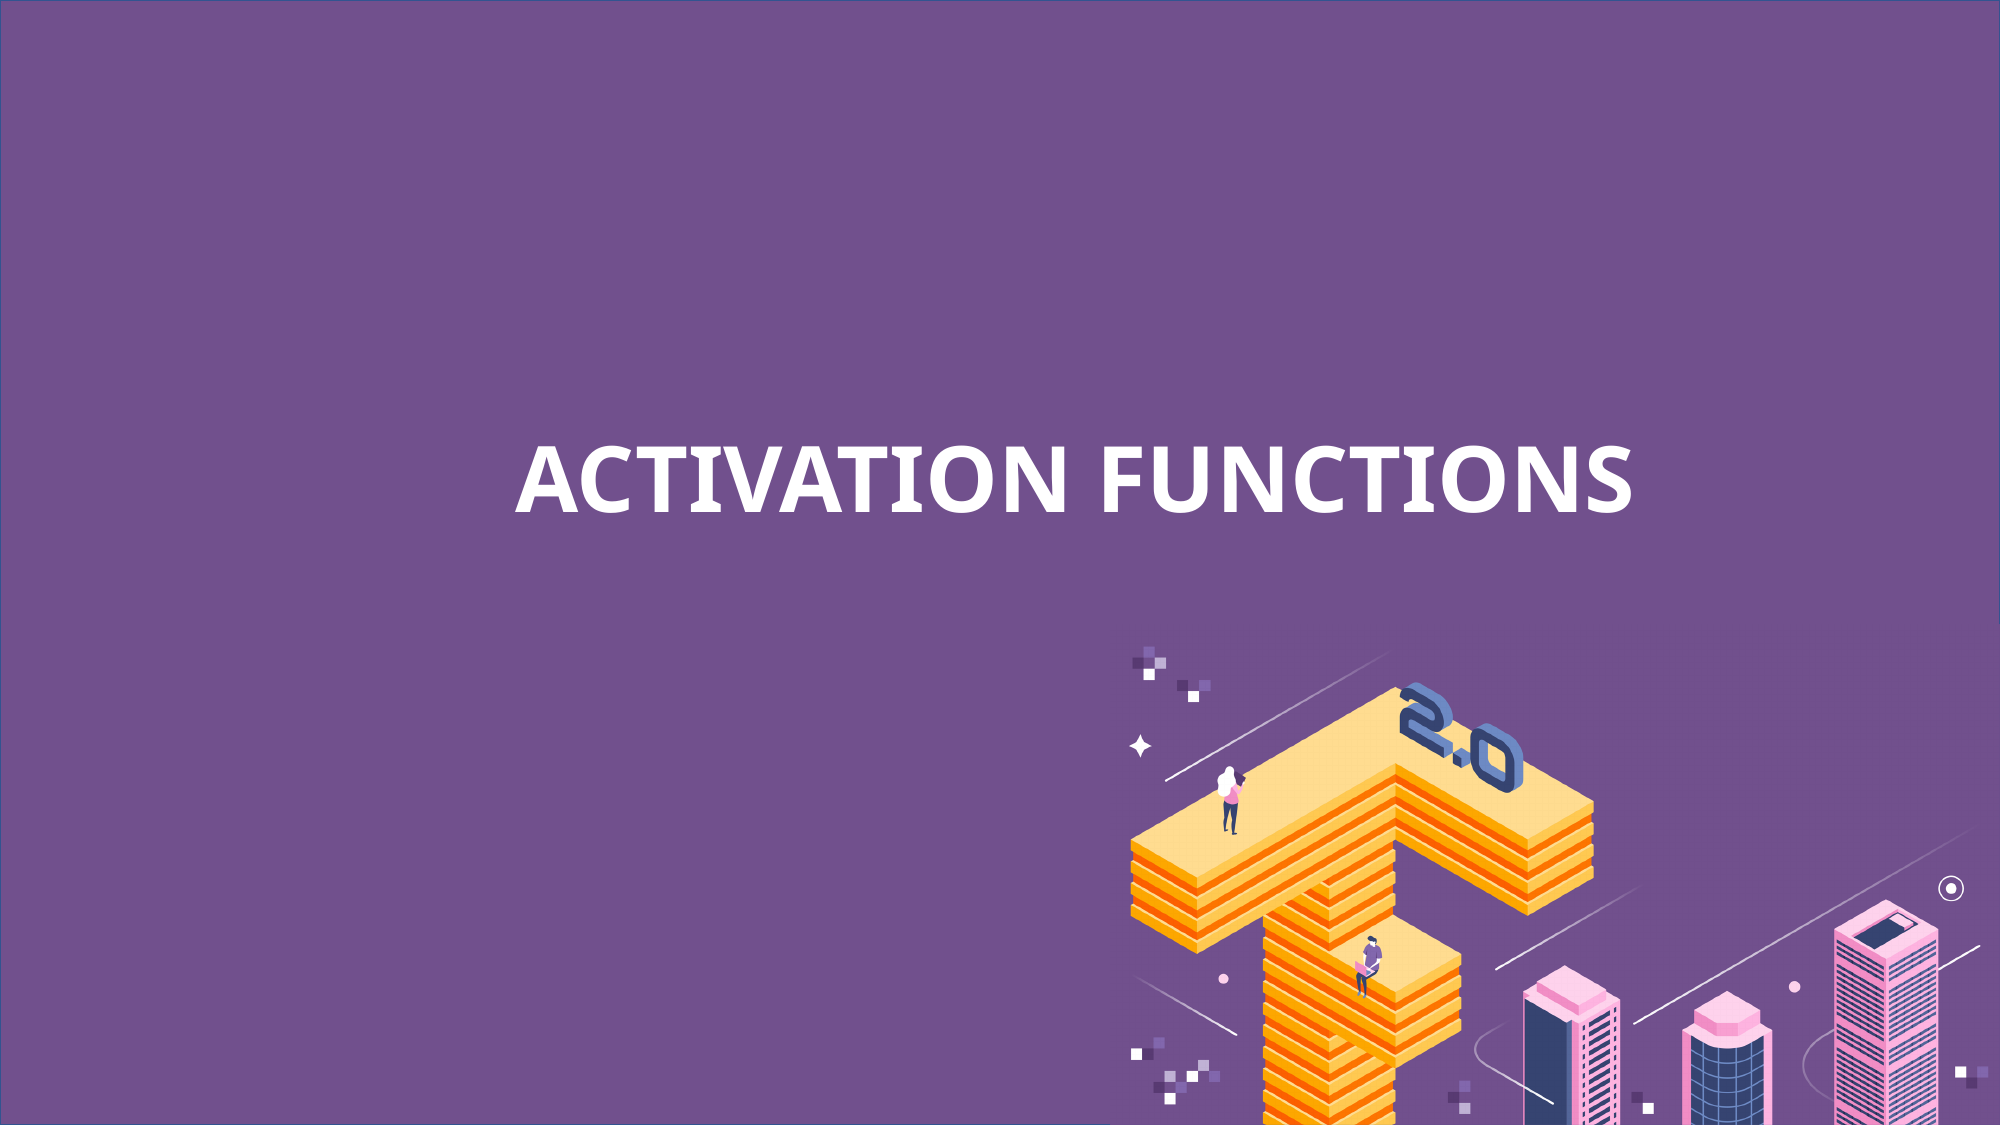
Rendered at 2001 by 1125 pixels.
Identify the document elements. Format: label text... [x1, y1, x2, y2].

picture [1110, 624, 2000, 1125]
text_box ACTIVATION FUNCTIONS [362, 448, 1790, 517]
text_box [0, 0, 2000, 1125]
